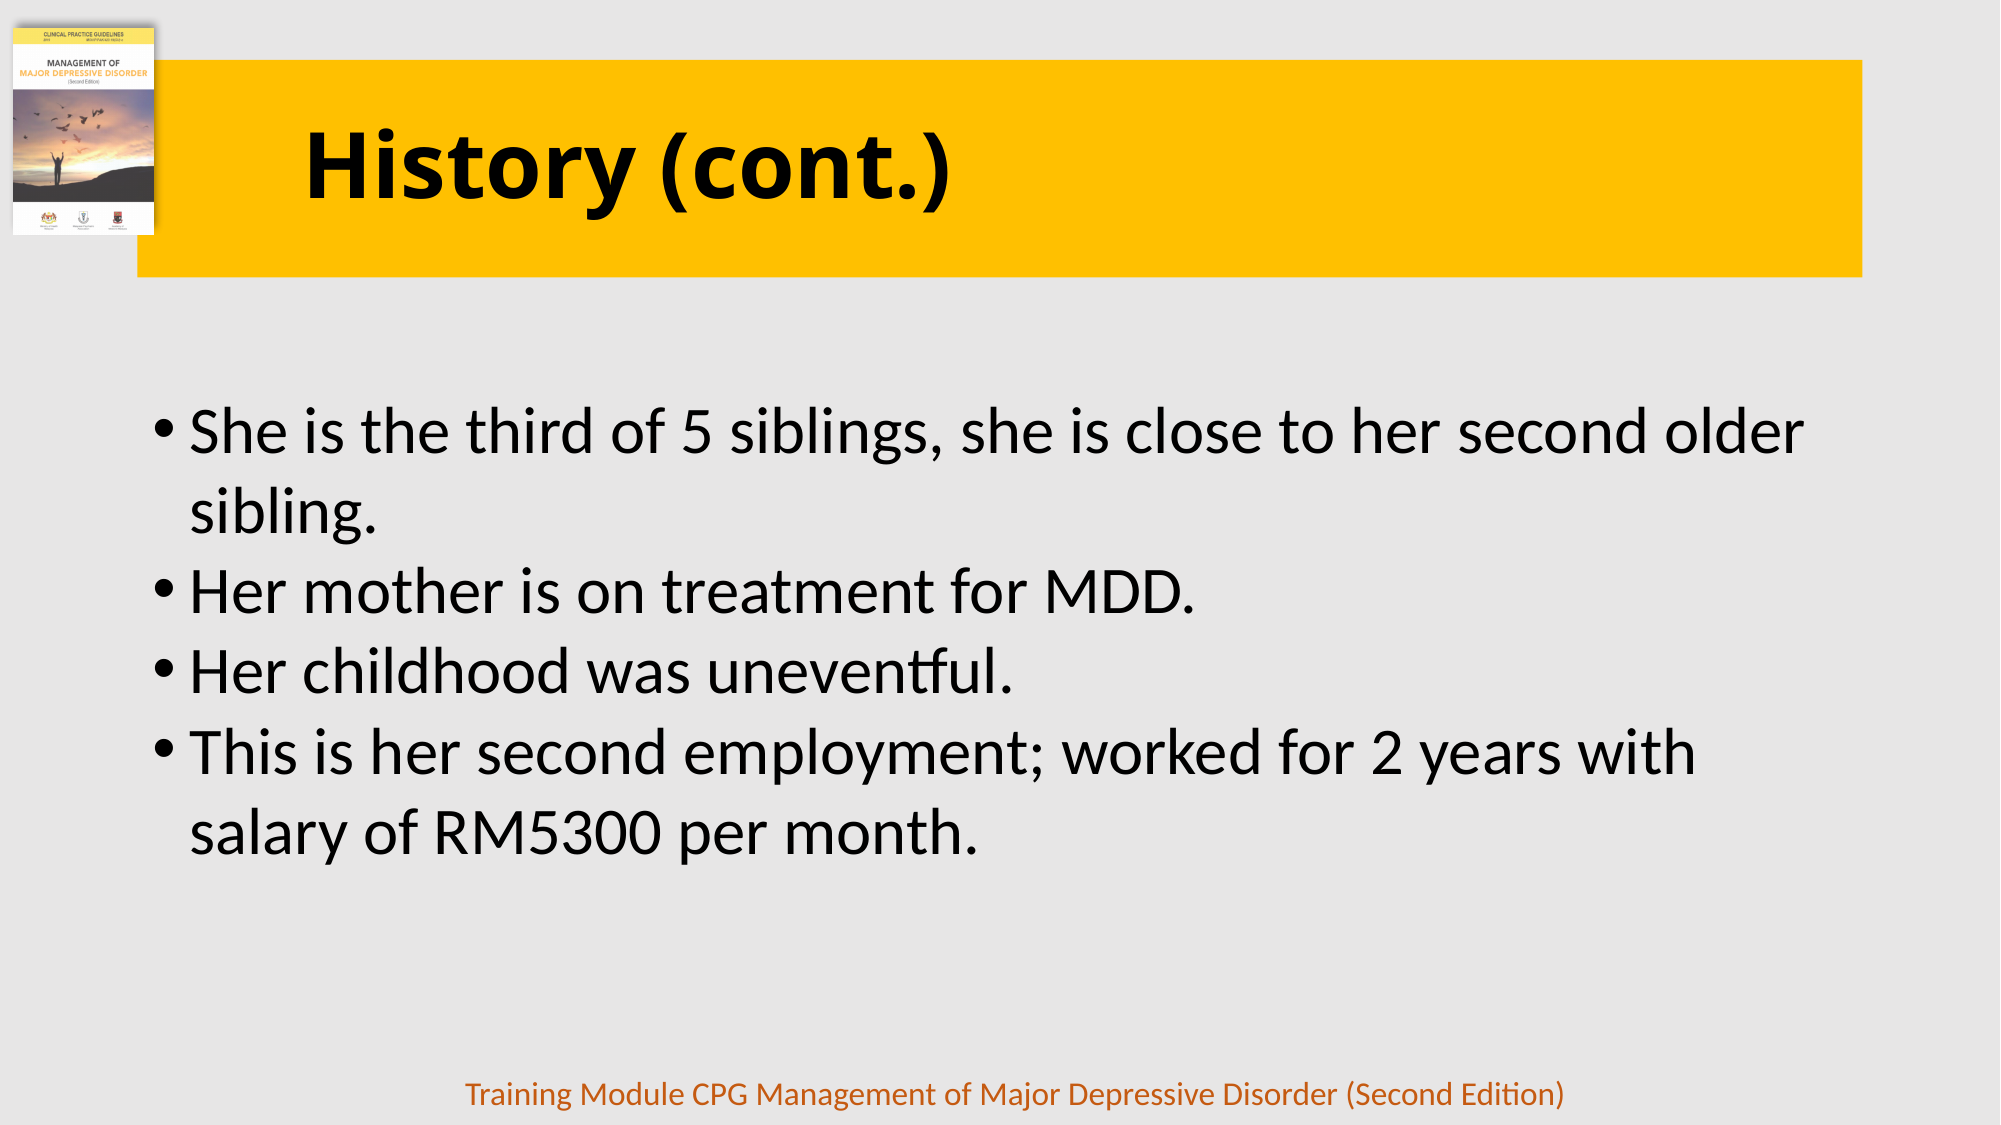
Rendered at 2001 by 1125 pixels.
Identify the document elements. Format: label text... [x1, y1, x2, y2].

picture [13, 28, 154, 235]
text_box Training Module CPG Management of Major Depressive Disorder (Second Edition) [450, 1065, 1832, 1120]
title History (cont.) [137, 59, 1863, 278]
list She is the third of 5 siblings, she is close to her second older sibling. Her mother is on treatment for MDD. Her childhood was uneventful. This is her second employment; worked for 2 years with salary of RM5300 per month. [137, 299, 1863, 1014]
